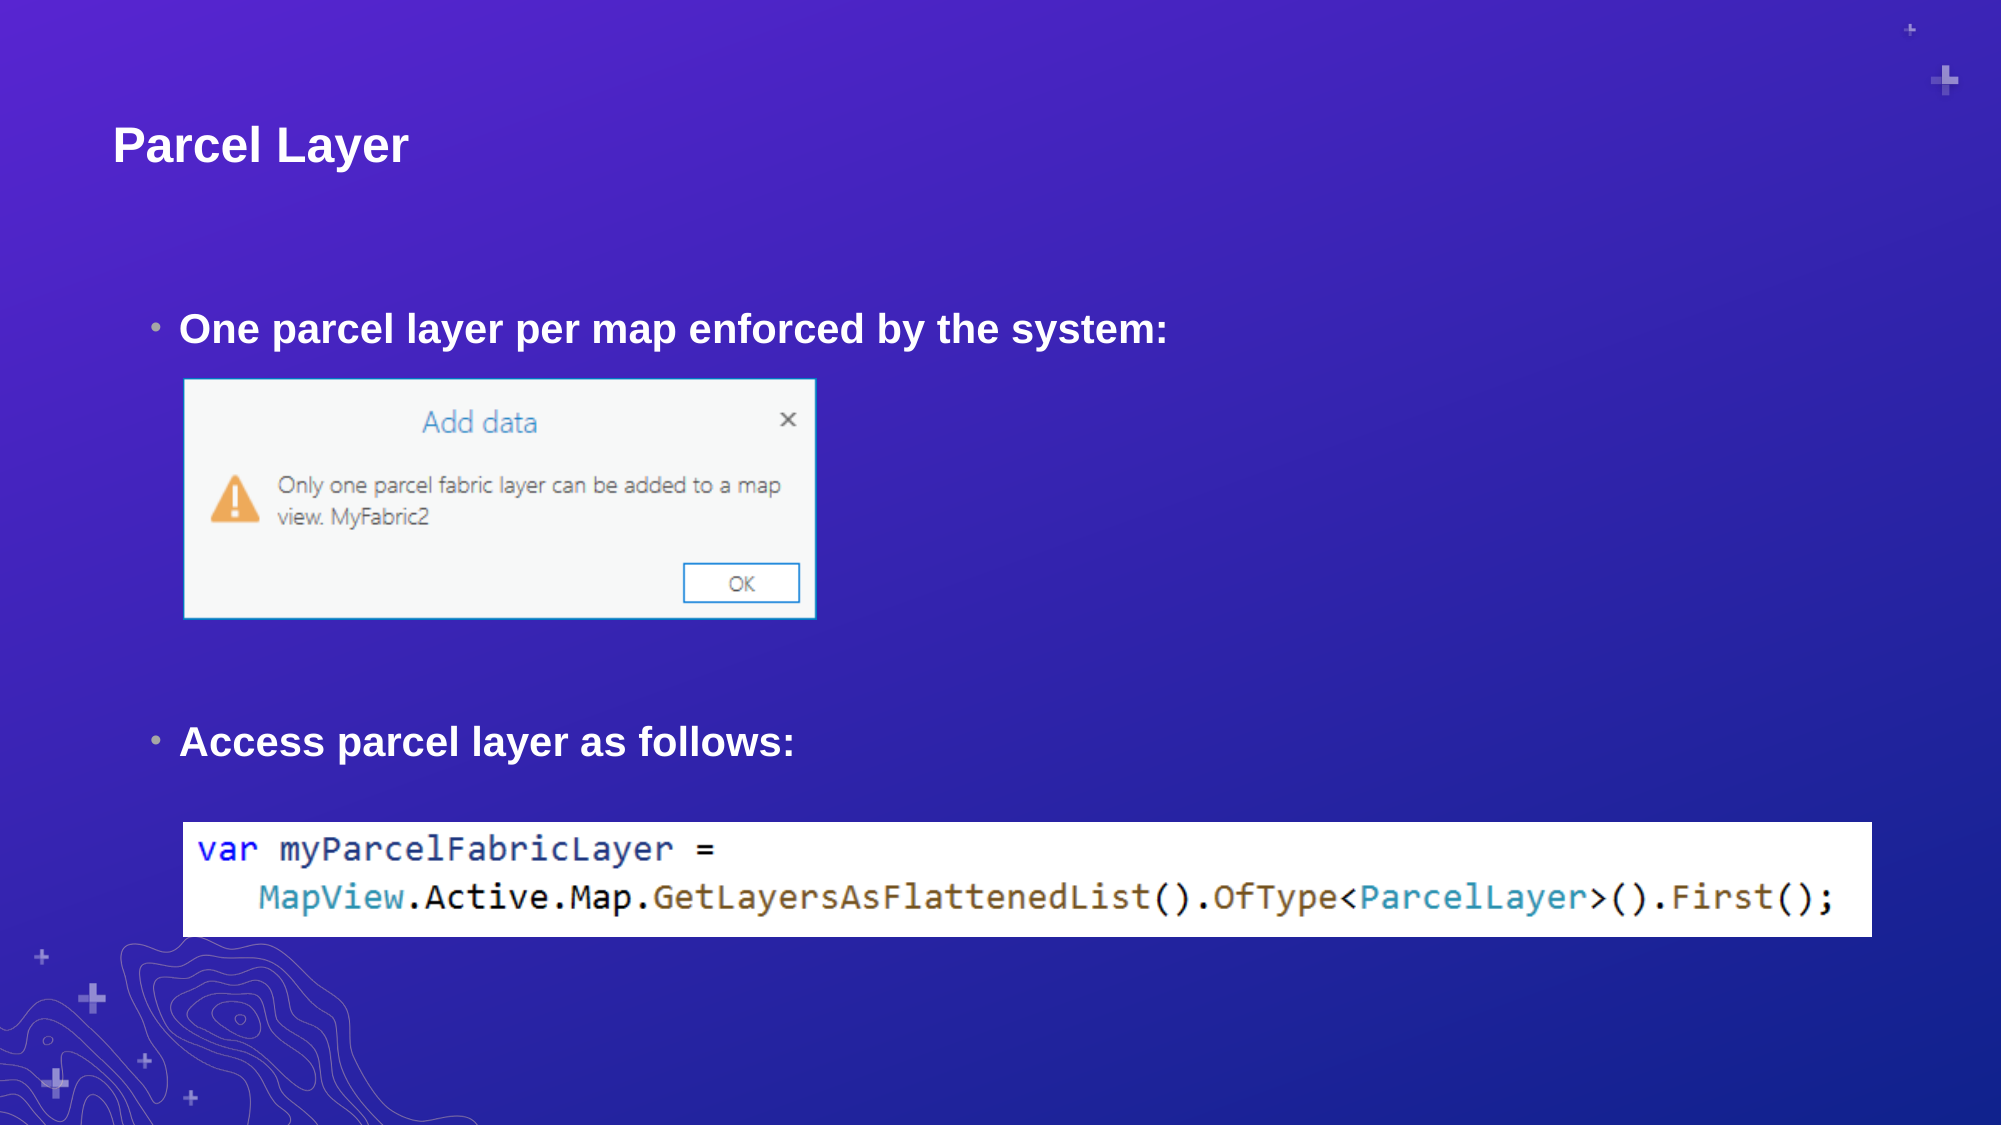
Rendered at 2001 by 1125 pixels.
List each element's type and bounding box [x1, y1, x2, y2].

picture [183, 822, 1872, 938]
text_box [0, 0, 2000, 1125]
picture [183, 378, 817, 621]
